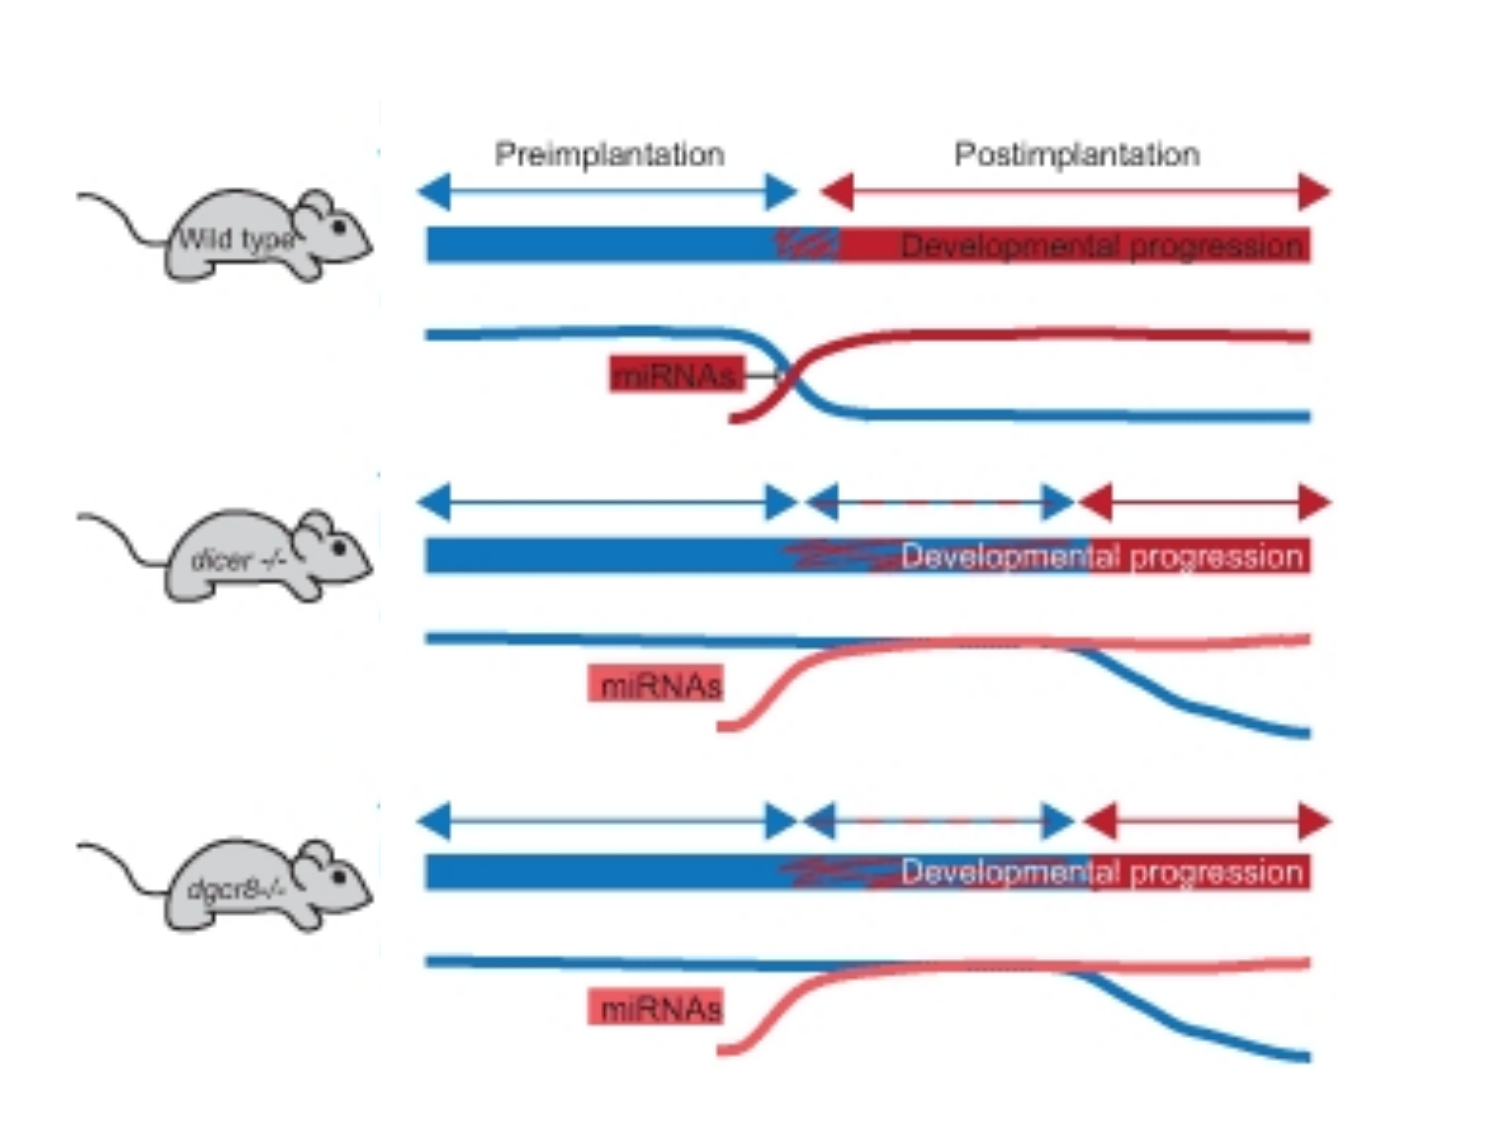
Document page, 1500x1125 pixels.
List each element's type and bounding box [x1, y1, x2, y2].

picture [405, 105, 1339, 1076]
picture [74, 81, 381, 1076]
